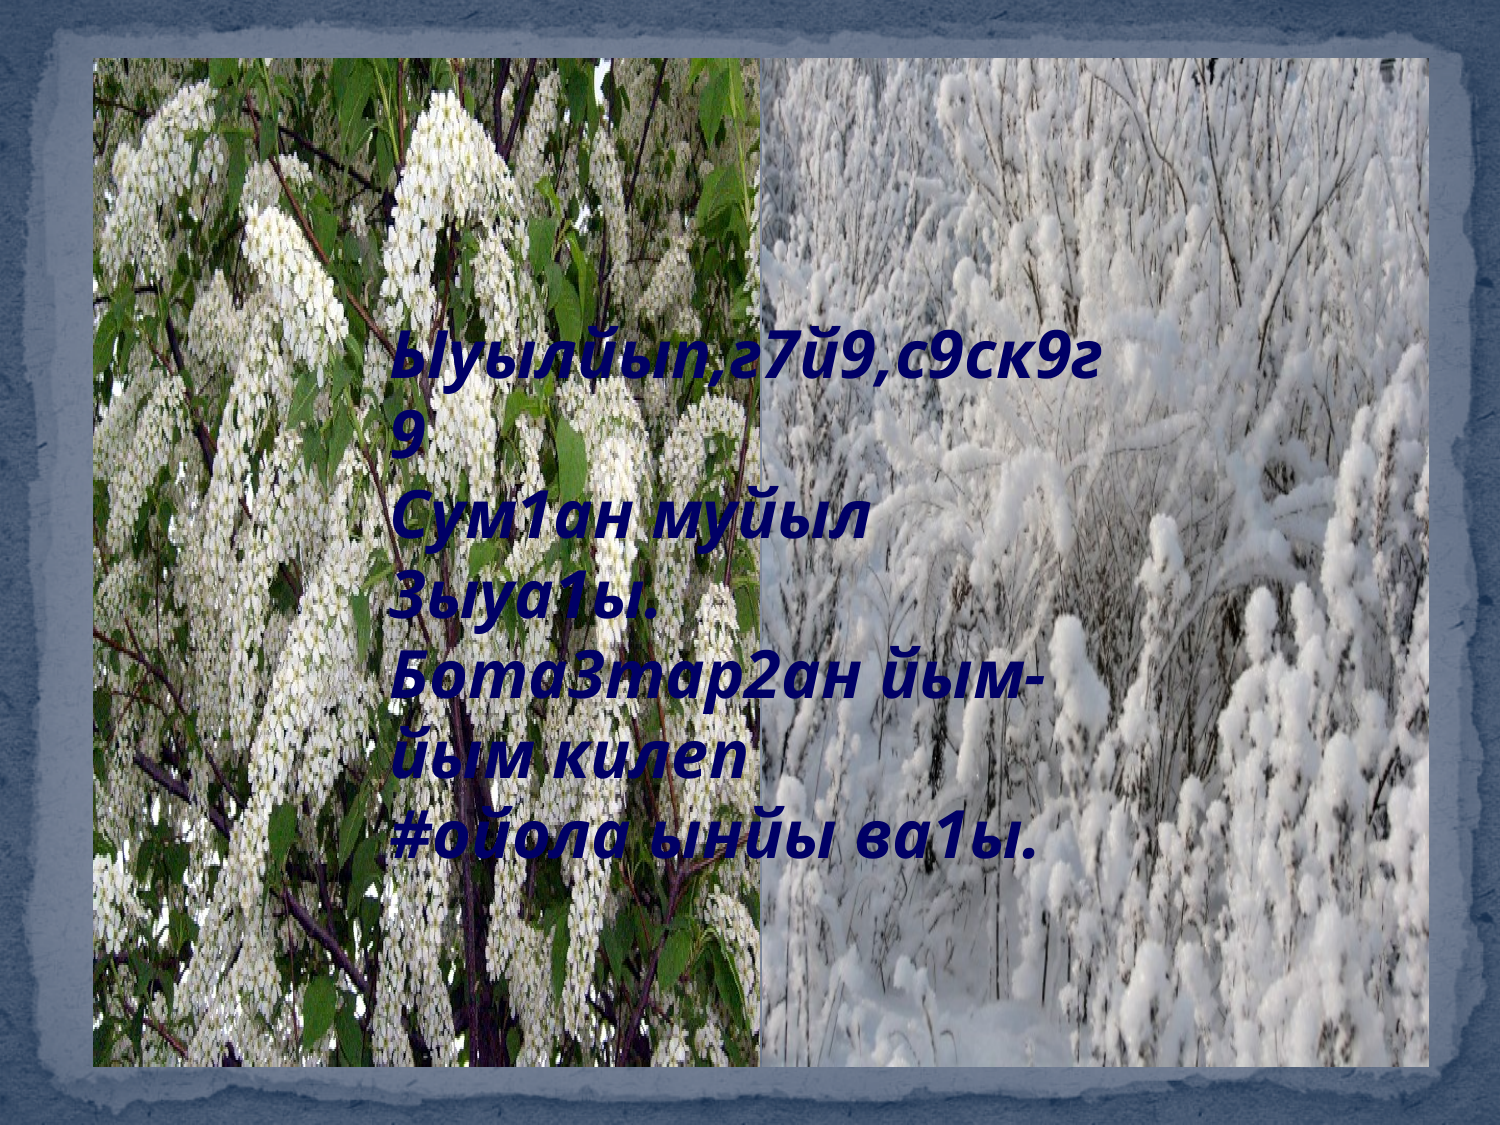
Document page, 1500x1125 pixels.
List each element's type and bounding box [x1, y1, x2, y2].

list [764, 60, 1428, 1066]
list [95, 60, 753, 1066]
